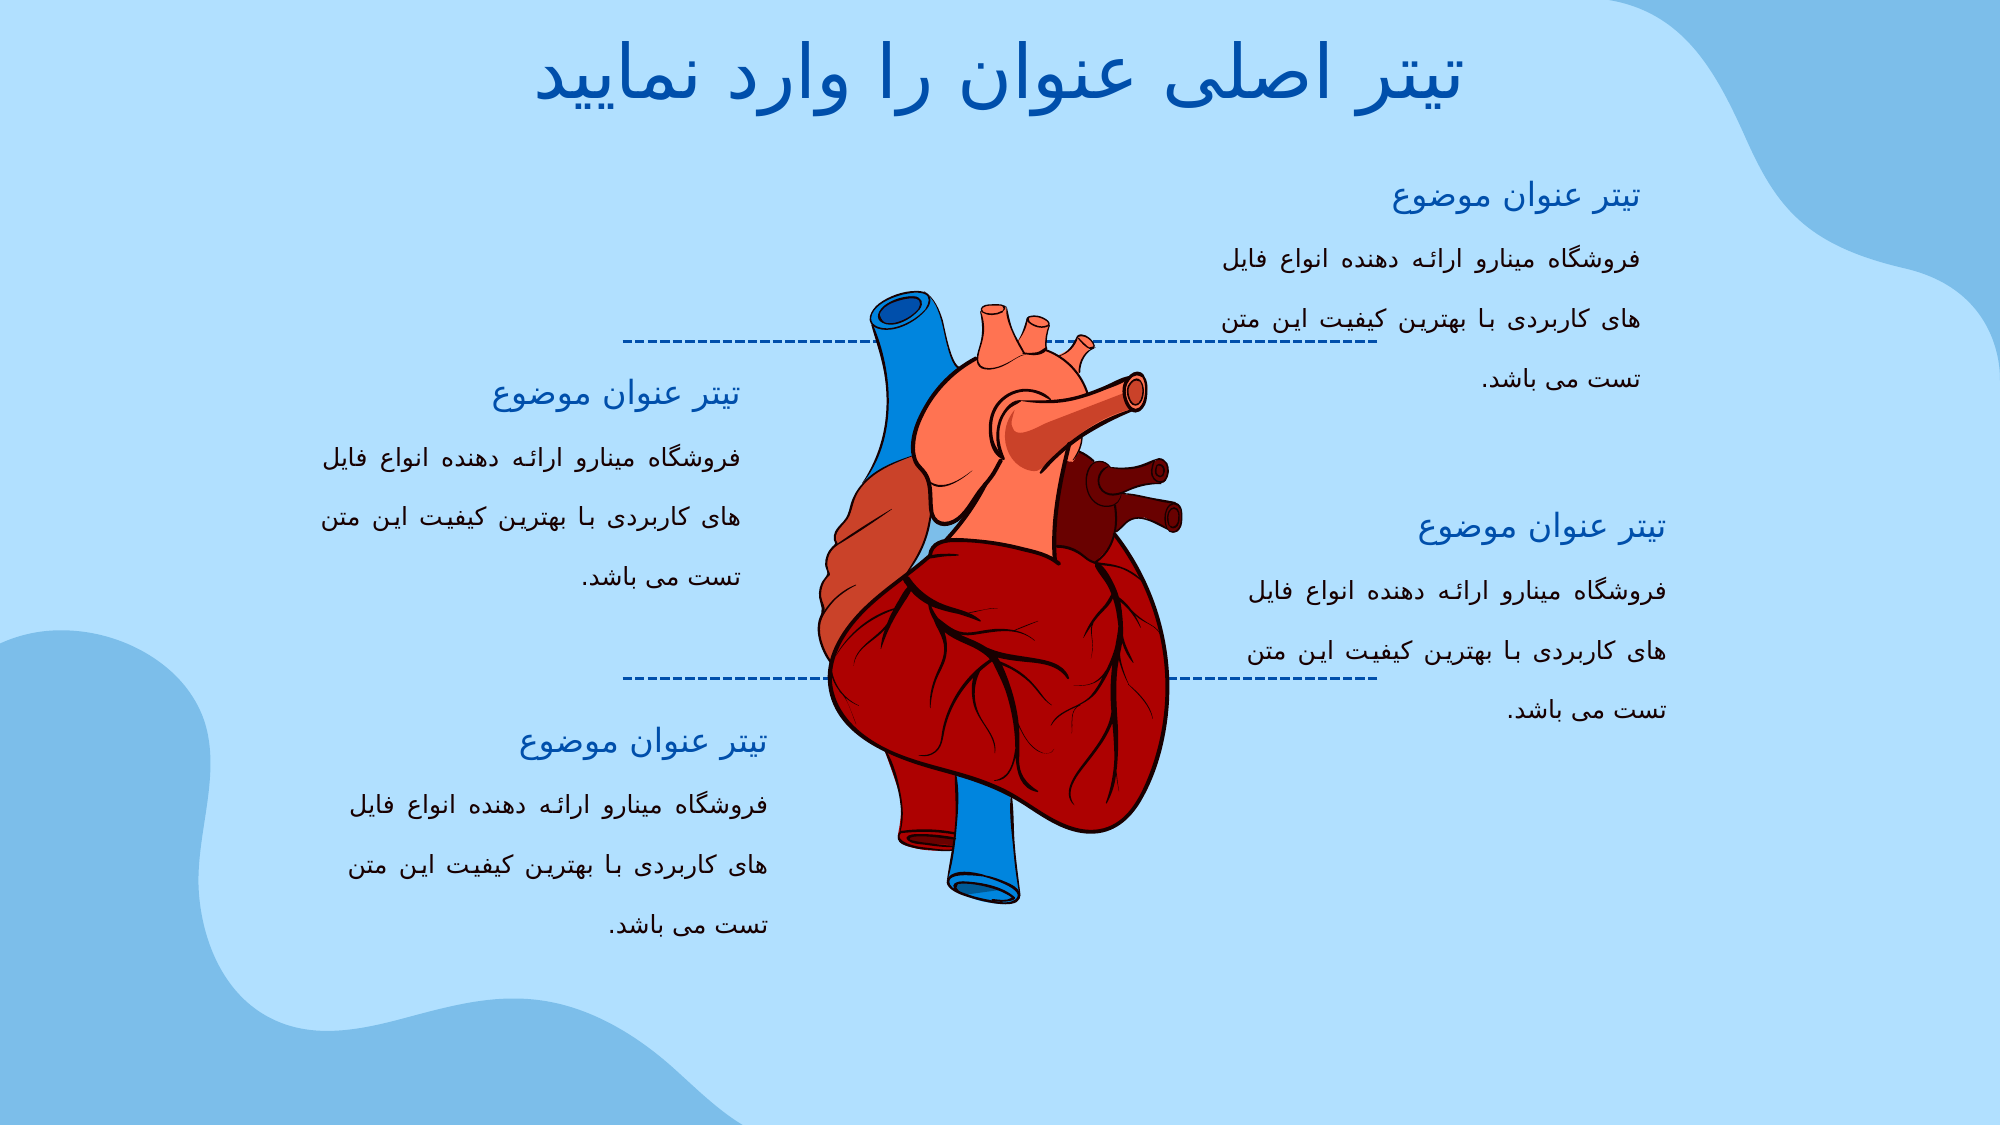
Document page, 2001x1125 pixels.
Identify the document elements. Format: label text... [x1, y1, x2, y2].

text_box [817, 290, 1183, 905]
text_box تیتر عنوان موضوع فروشگاه مینارو ارائه دهنده انواع فایل های کاربردی با بهترین کیفیت این متن تست می باشد. [1228, 497, 1682, 732]
text_box تیتر عنوان موضوع فروشگاه مینارو ارائه دهنده انواع فایل های کاربردی با بهترین کیفیت این متن تست می باشد. [329, 711, 784, 946]
text_box تیتر عنوان موضوع فروشگاه مینارو ارائه دهنده انواع فایل های کاربردی با بهترین کیفیت این متن تست می باشد. [1202, 165, 1656, 400]
text_box تیتر اصلی عنوان را وارد نمایید [0, 16, 2000, 122]
text_box تیتر عنوان موضوع فروشگاه مینارو ارائه دهنده انواع فایل های کاربردی با بهترین کیفیت این متن تست می باشد. [302, 363, 756, 598]
